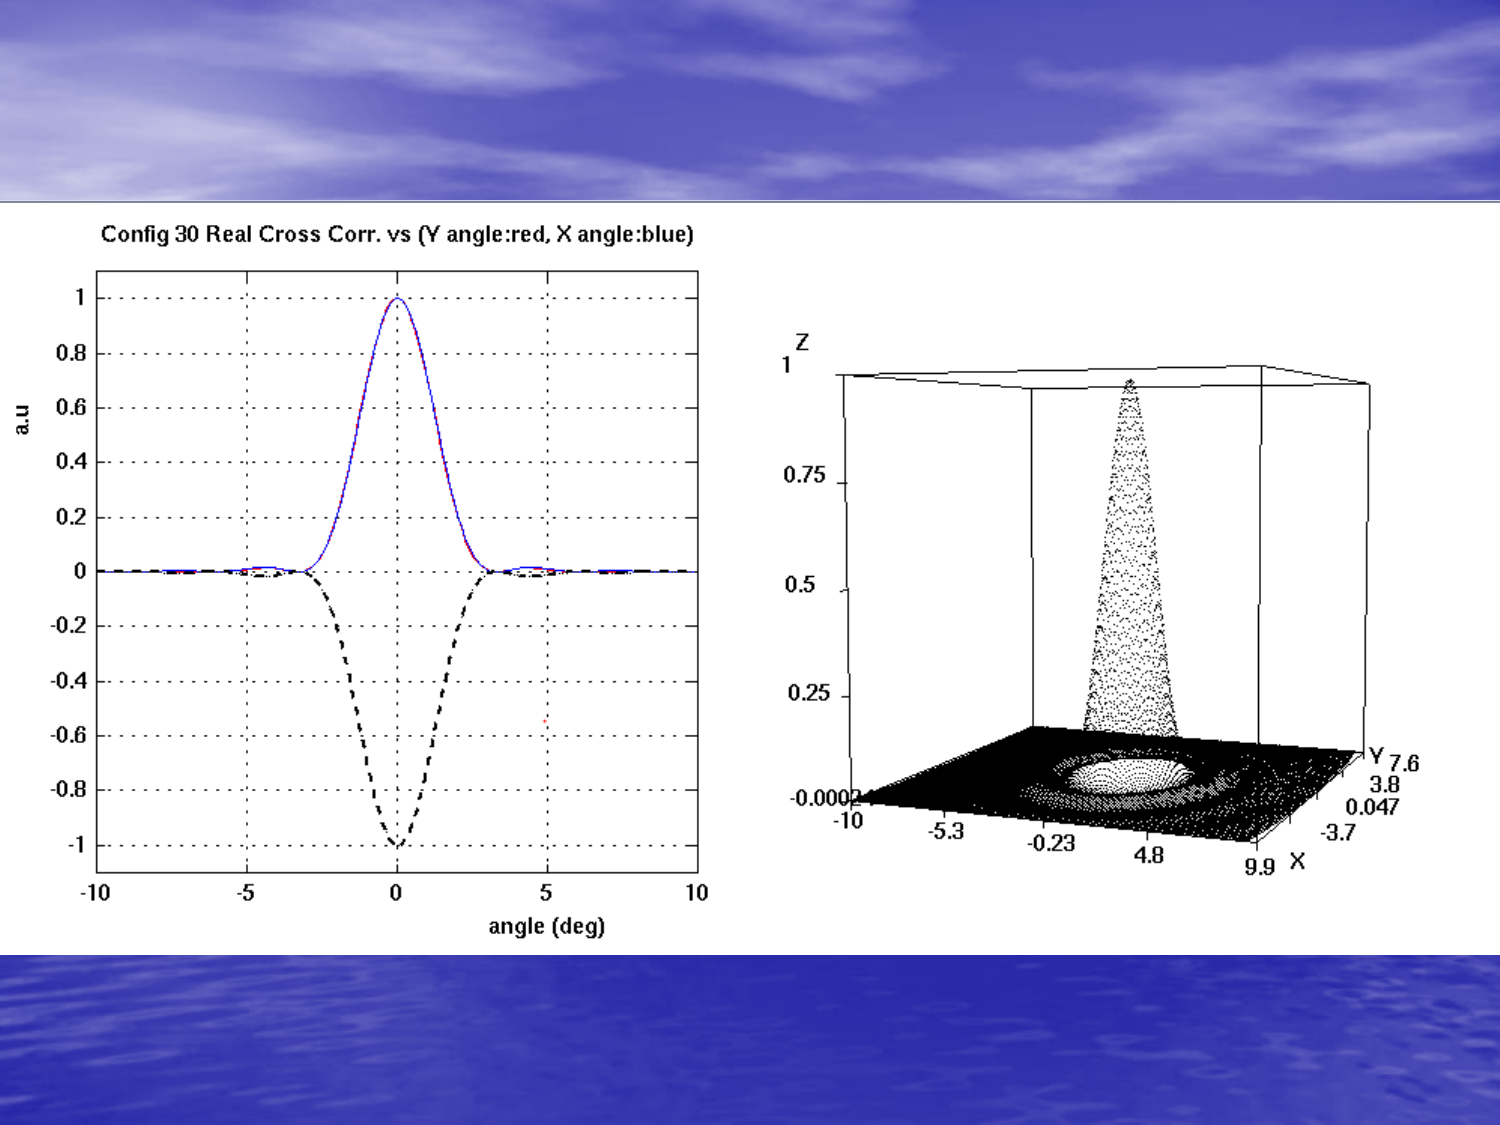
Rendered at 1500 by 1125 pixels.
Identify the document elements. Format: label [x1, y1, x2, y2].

picture [0, 199, 1500, 955]
